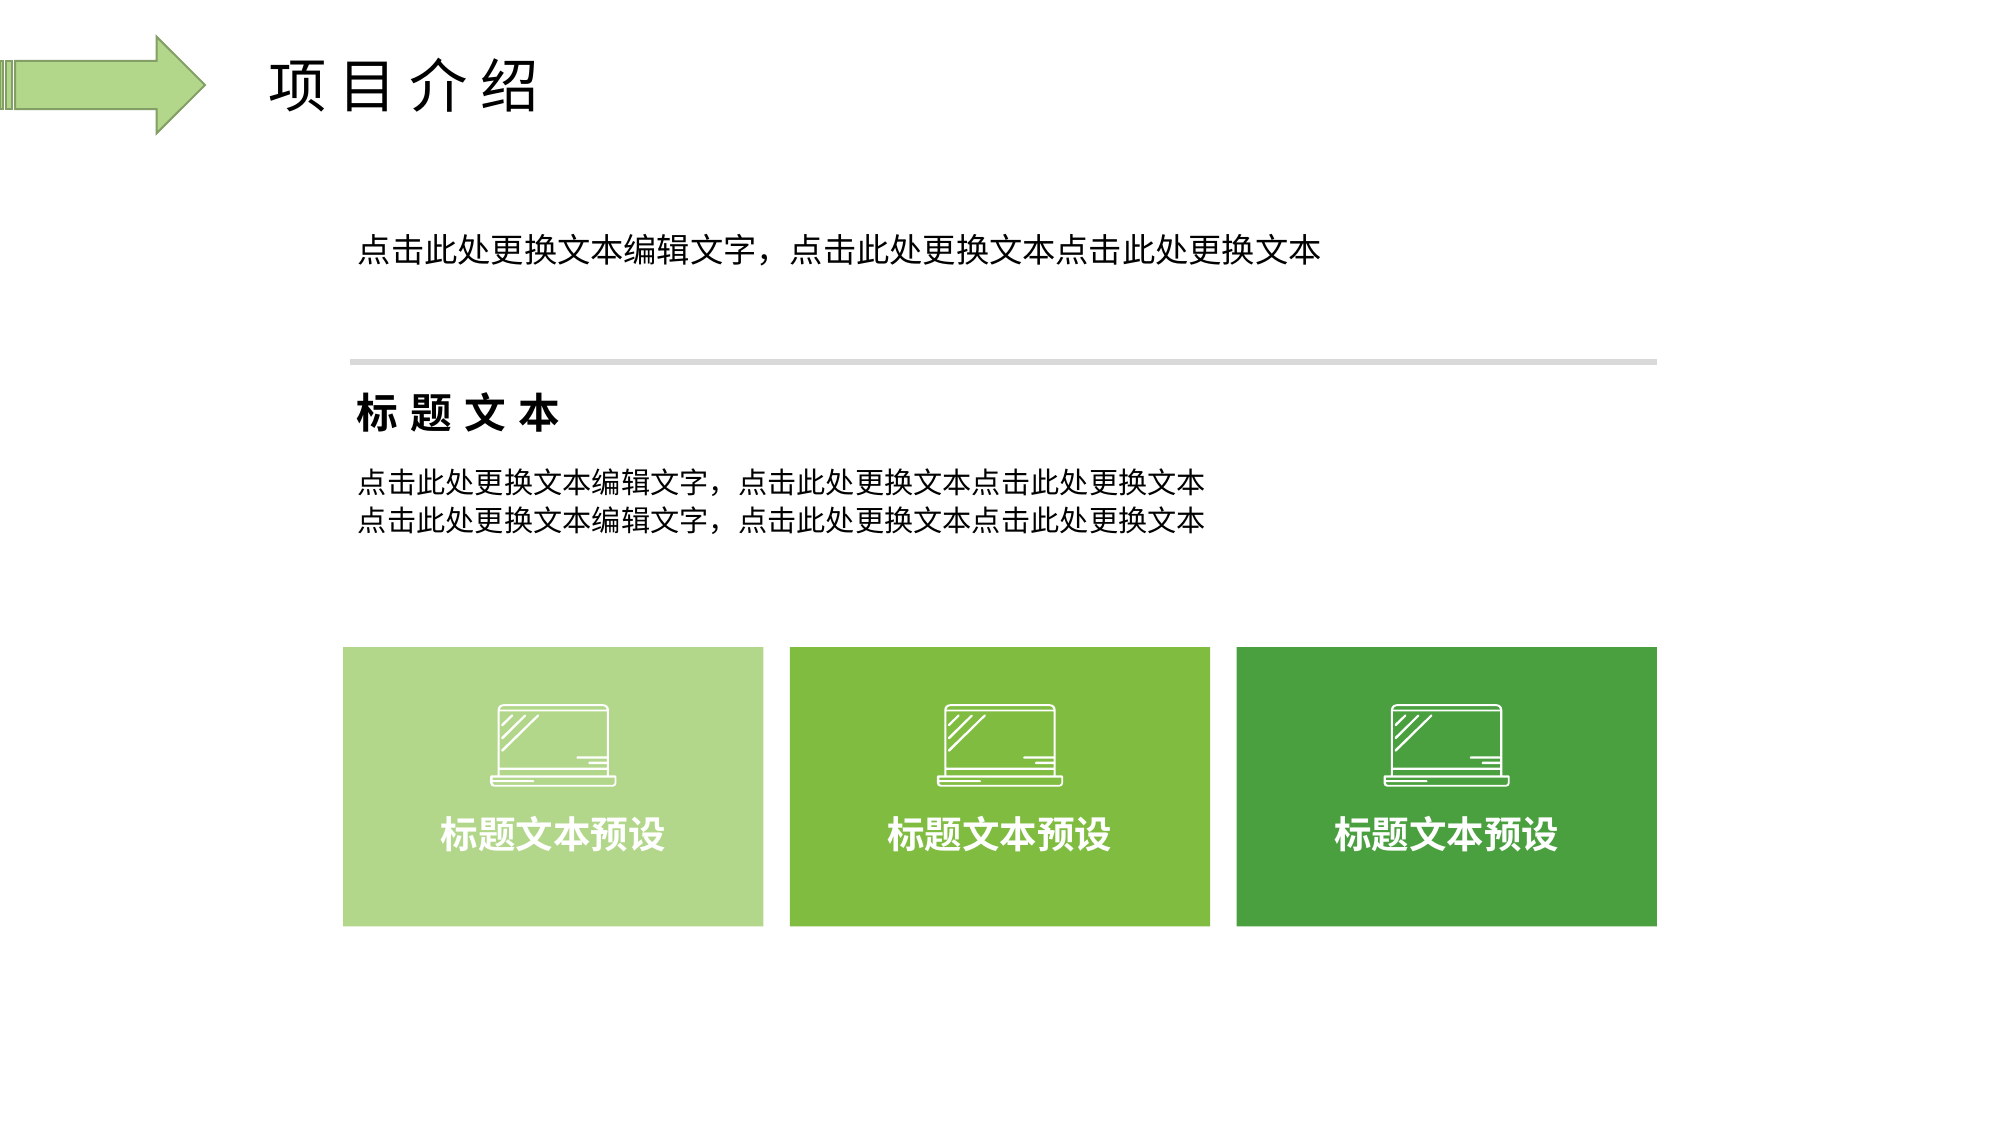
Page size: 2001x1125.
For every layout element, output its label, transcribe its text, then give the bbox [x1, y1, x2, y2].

text_box [5, 60, 13, 110]
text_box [341, 217, 1657, 927]
text_box [0, 60, 4, 110]
text_box 项目介绍 [253, 42, 617, 127]
text_box [14, 34, 207, 136]
